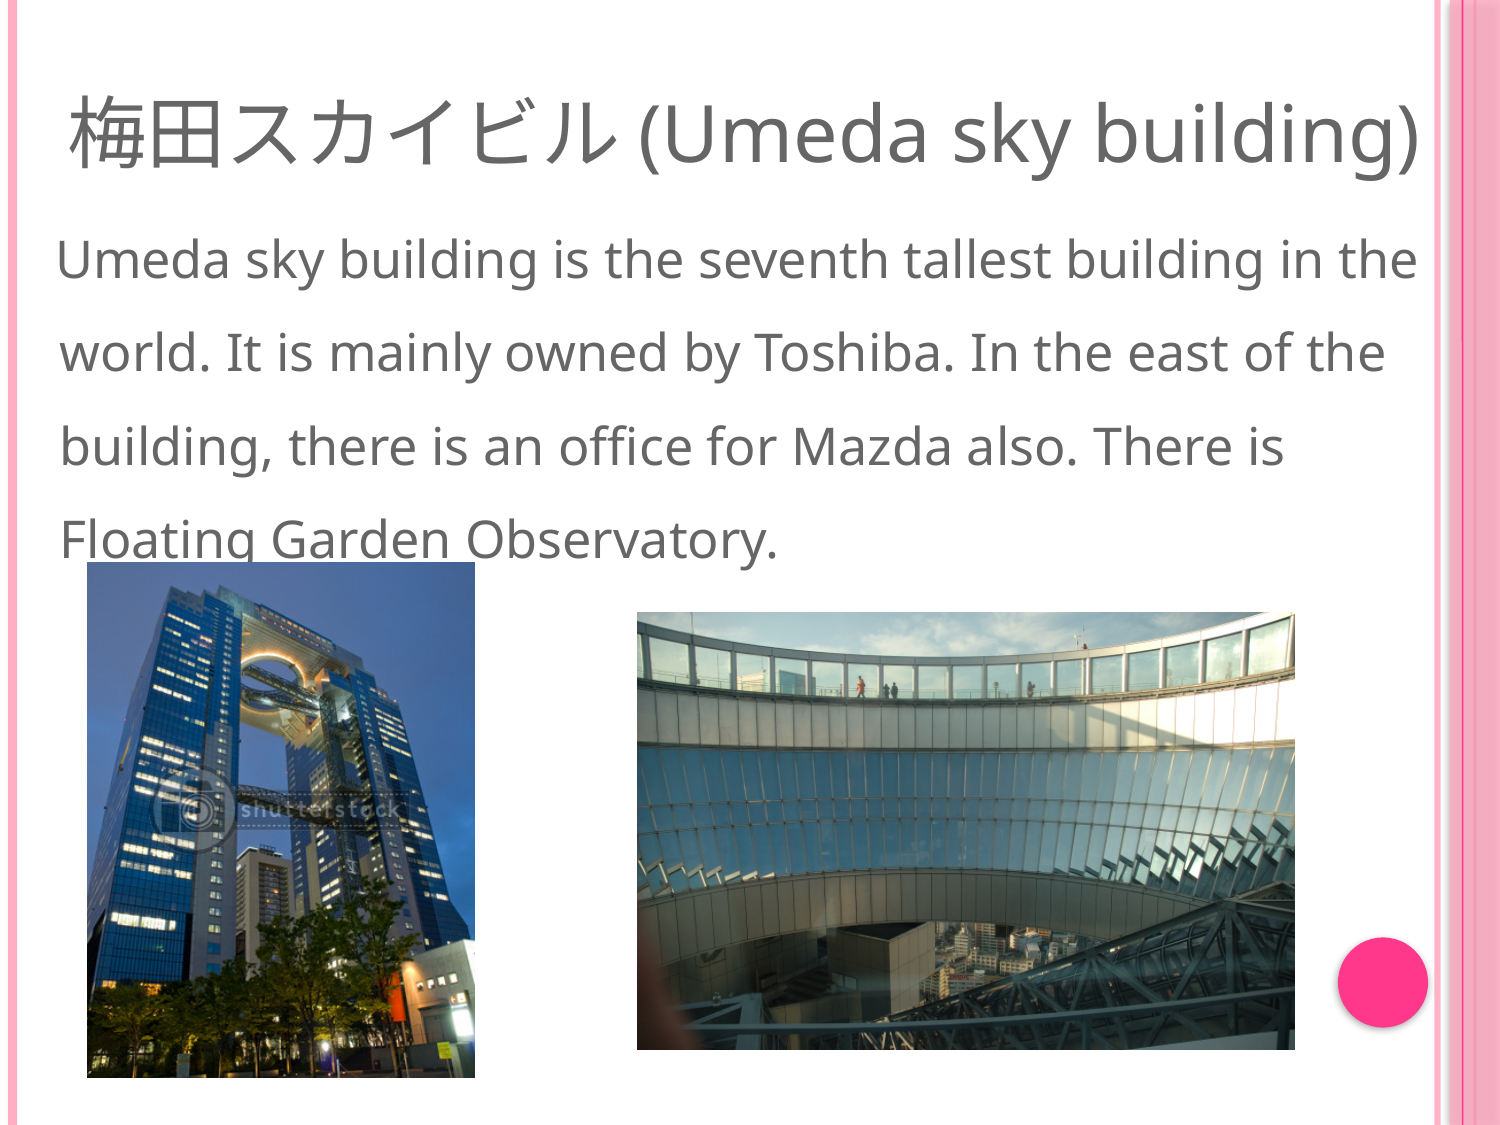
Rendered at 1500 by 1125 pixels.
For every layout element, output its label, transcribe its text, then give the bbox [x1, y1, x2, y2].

picture [636, 611, 1296, 1051]
picture [86, 561, 476, 1078]
text_box Umeda sky building is the seventh tallest building in the world. It is mainly owned by Toshiba. In the east of the building, there is an office for Mazda also. There is Floating Garden Observatory. [0, 185, 1439, 714]
text_box 梅田スカイビル(Umeda sky building) [23, 0, 1464, 190]
